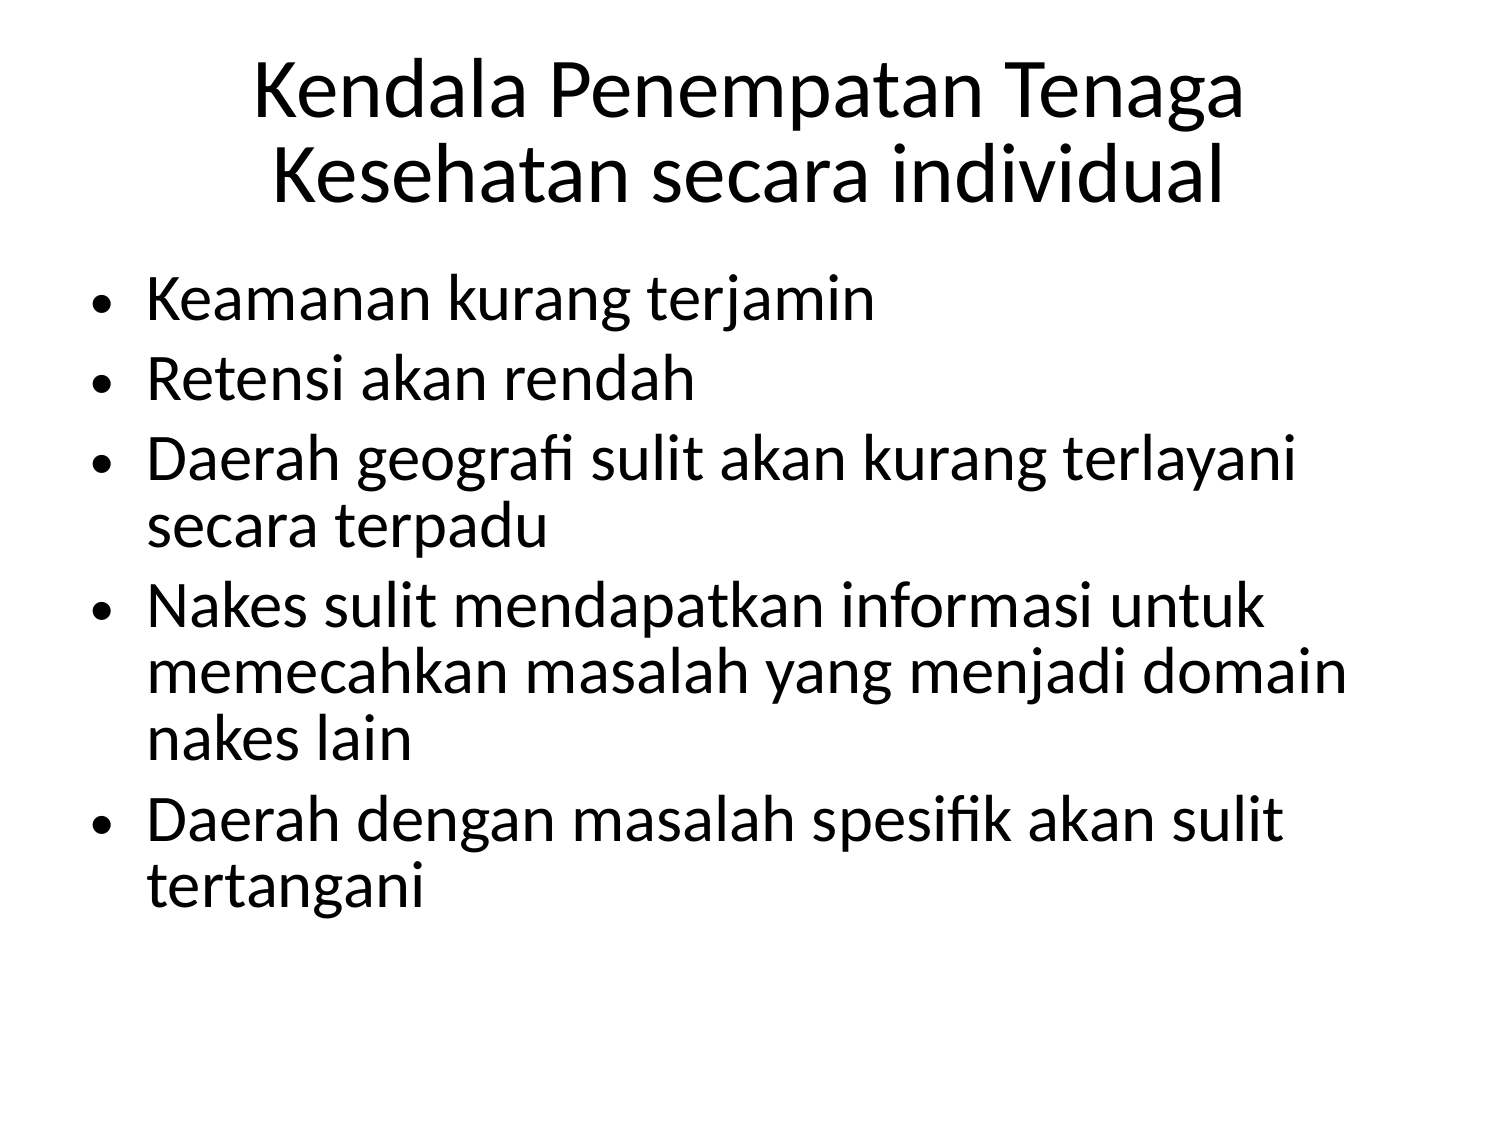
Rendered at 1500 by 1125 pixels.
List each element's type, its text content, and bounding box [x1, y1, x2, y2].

title Kendala Penempatan Tenaga Kesehatan secara individual [75, 45, 1425, 233]
list Keamanan kurang terjamin Retensi akan rendah Daerah geografi sulit akan kurang terlayani secara terpadu Nakes sulit mendapatkan informasi untuk memecahkan masalah yang menjadi domain nakes lain Daerah dengan masalah spesifik akan sulit tertangani [75, 262, 1425, 1005]
